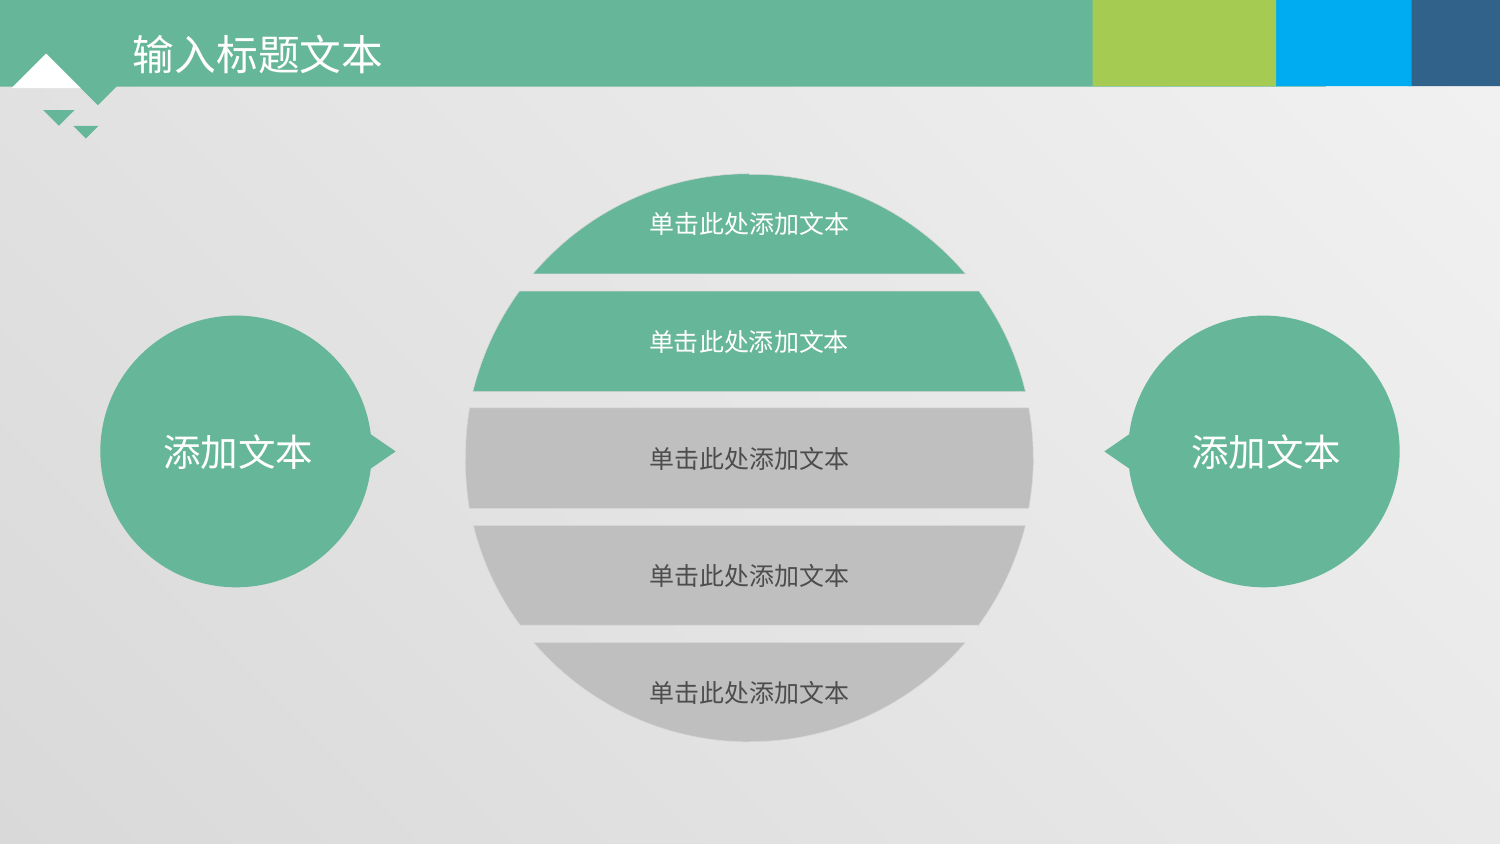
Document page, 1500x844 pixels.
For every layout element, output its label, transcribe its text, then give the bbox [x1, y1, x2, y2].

text_box 单击此处添加文本 [532, 173, 966, 275]
text_box 单击此处添加文本 [533, 642, 966, 742]
text_box 单击此处添加文本 [473, 525, 1026, 626]
text_box 单击此处添加文本 [472, 291, 1026, 392]
text_box 单击此处添加文本 [465, 407, 1034, 509]
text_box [100, 315, 396, 588]
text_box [1104, 315, 1400, 588]
